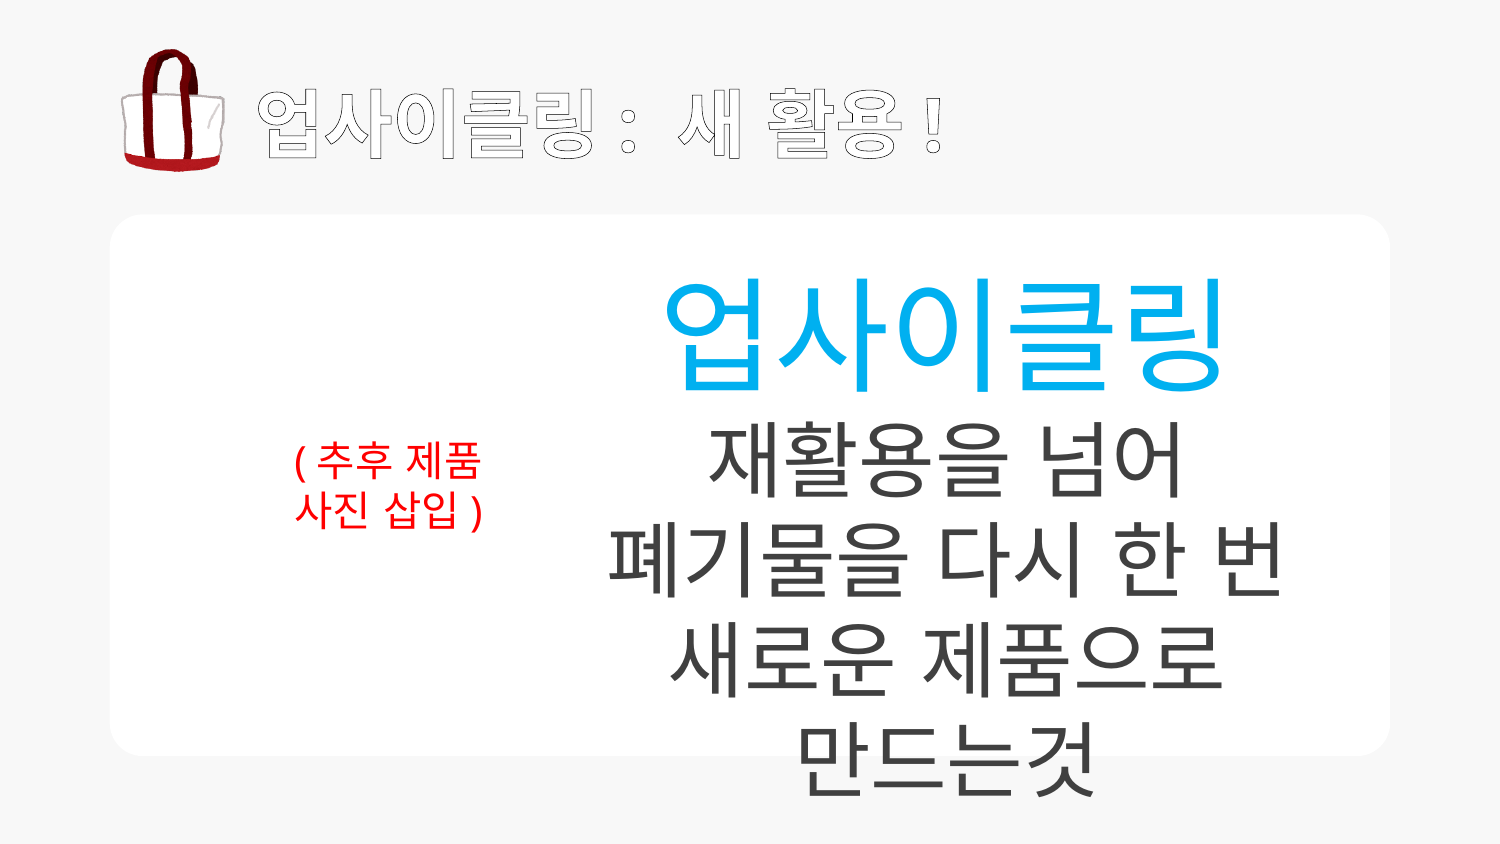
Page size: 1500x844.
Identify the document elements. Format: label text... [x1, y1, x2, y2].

text_box 업사이클링 재활용을 넘어 폐기물을 다시 한 번 새로운 제품으로 만드는것 [561, 250, 1333, 815]
text_box [108, 213, 1392, 758]
text_box 업사이클링: 새 활용! [239, 93, 1082, 151]
text_box (추후 제품 사진 삽입) [272, 427, 504, 542]
picture [109, 45, 233, 177]
